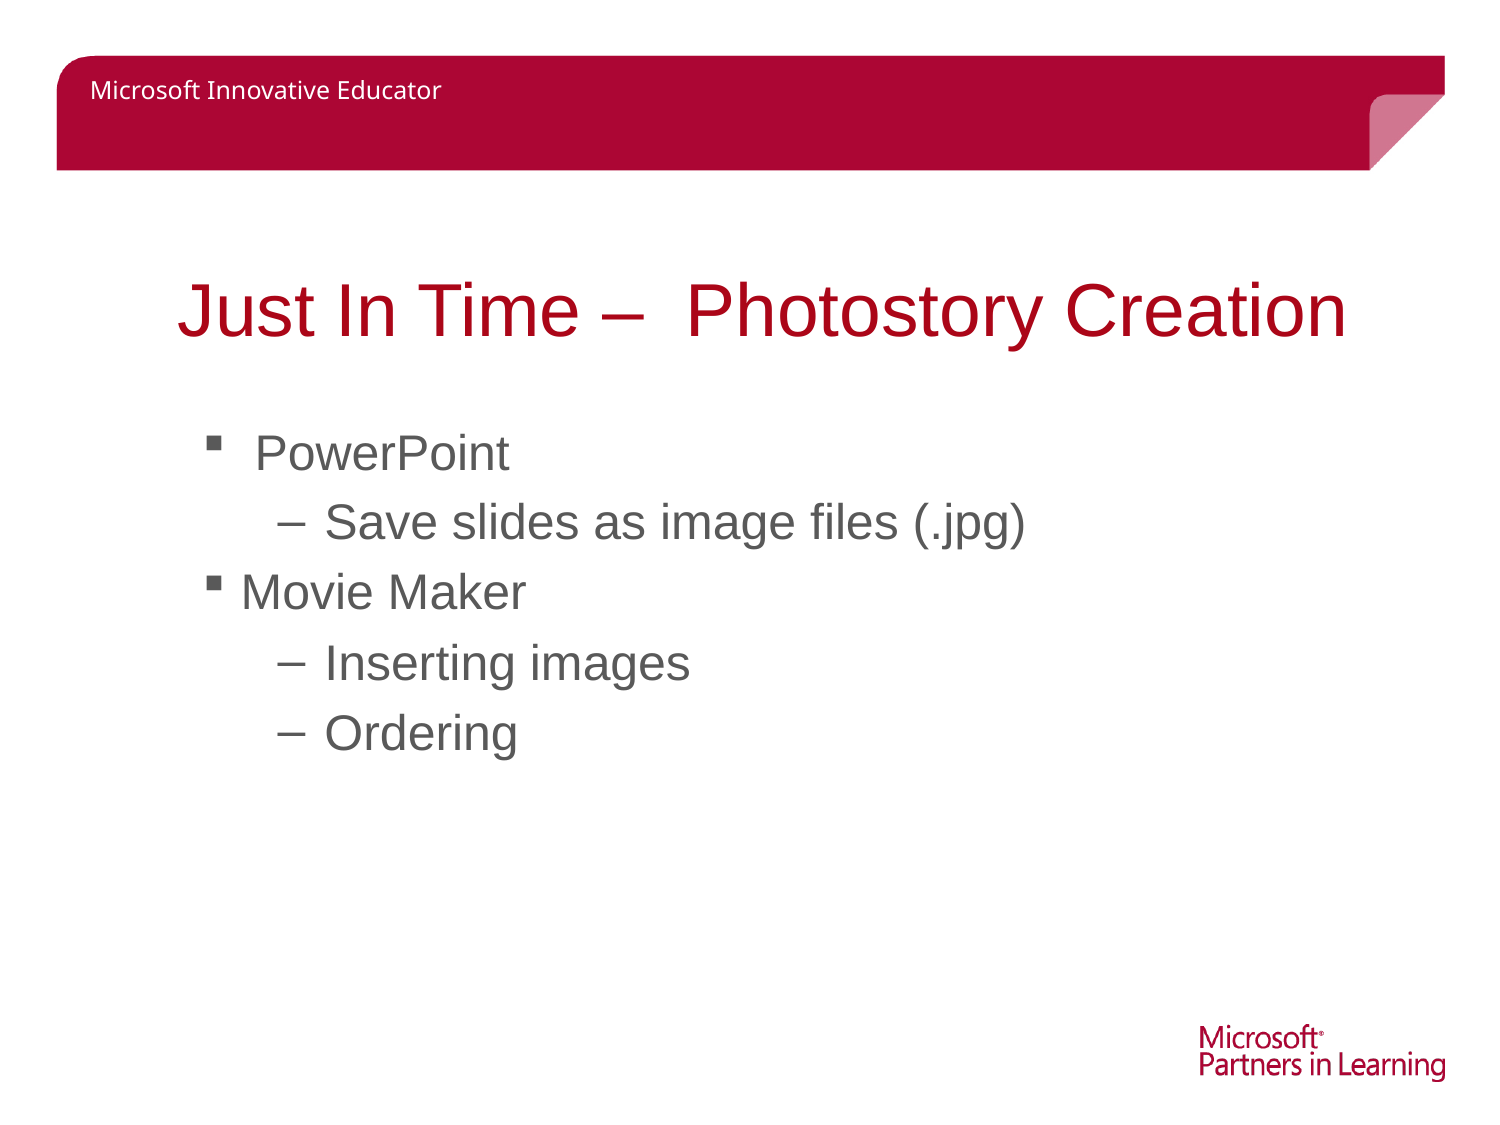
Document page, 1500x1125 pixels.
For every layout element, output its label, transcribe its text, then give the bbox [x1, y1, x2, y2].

title Just In Time – Photostory Creation [162, 224, 1451, 388]
list PowerPoint Save slides as image files (.jpg) Movie Maker Inserting images Ordering [187, 412, 1401, 751]
picture [1200, 1024, 1445, 1082]
picture [0, 0, 1500, 213]
